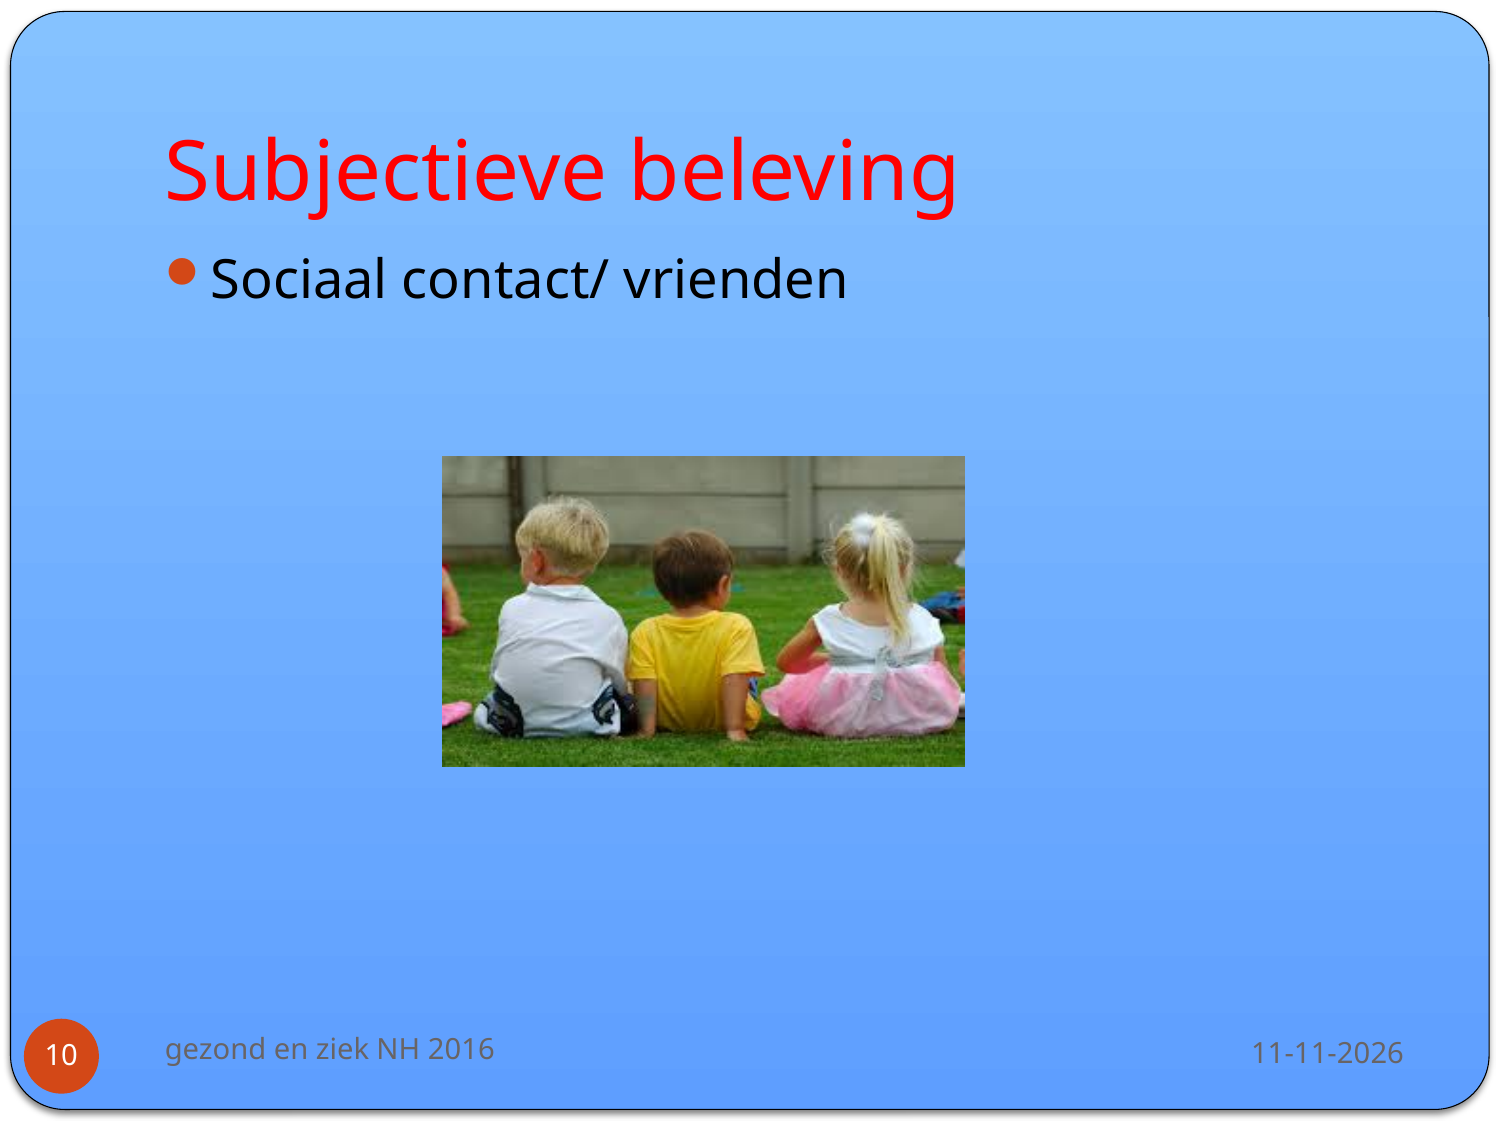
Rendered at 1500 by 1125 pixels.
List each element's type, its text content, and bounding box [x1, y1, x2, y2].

picture [442, 455, 966, 768]
list Sociaal contact/ vrienden [150, 237, 1425, 988]
slide_number 10 [23, 1018, 99, 1094]
title Subjectieve beleving [150, 45, 1425, 233]
footer gezond en ziek NH 2016 [150, 1012, 800, 1088]
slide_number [1012, 1015, 1419, 1094]
